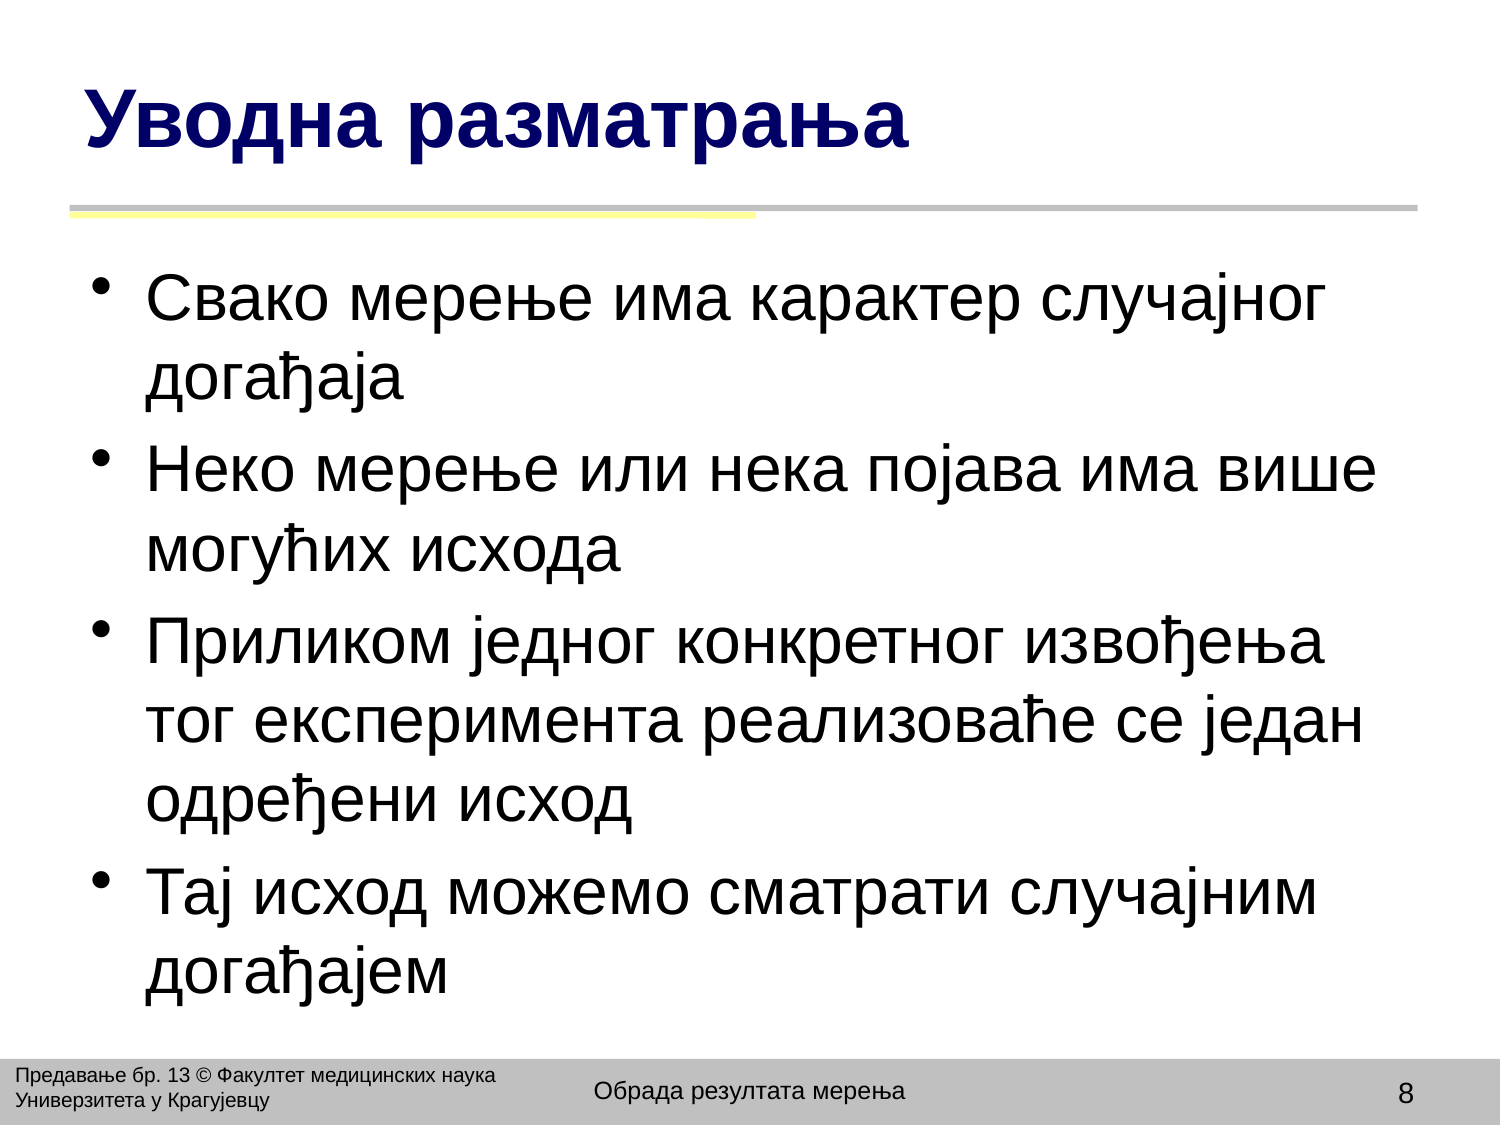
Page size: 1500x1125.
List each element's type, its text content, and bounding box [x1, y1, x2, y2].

footer Обрада резултата мерења [512, 1066, 988, 1125]
list Свако мерење има карактер случајног догађаја Неко мерење или нека појава има више могућих исхода Приликом једног конкретног извођења тог експеримента реализоваће се један одређени исход Тај исход можемо сматрати случајним догађајем [74, 246, 1426, 1023]
slide_number Предавање бр. 13 © Факултет медицинских наука Универзитета у Крагујевцу [0, 1053, 631, 1108]
title Уводна разматрања [69, 19, 1426, 208]
slide_number 8 [1079, 1066, 1430, 1125]
